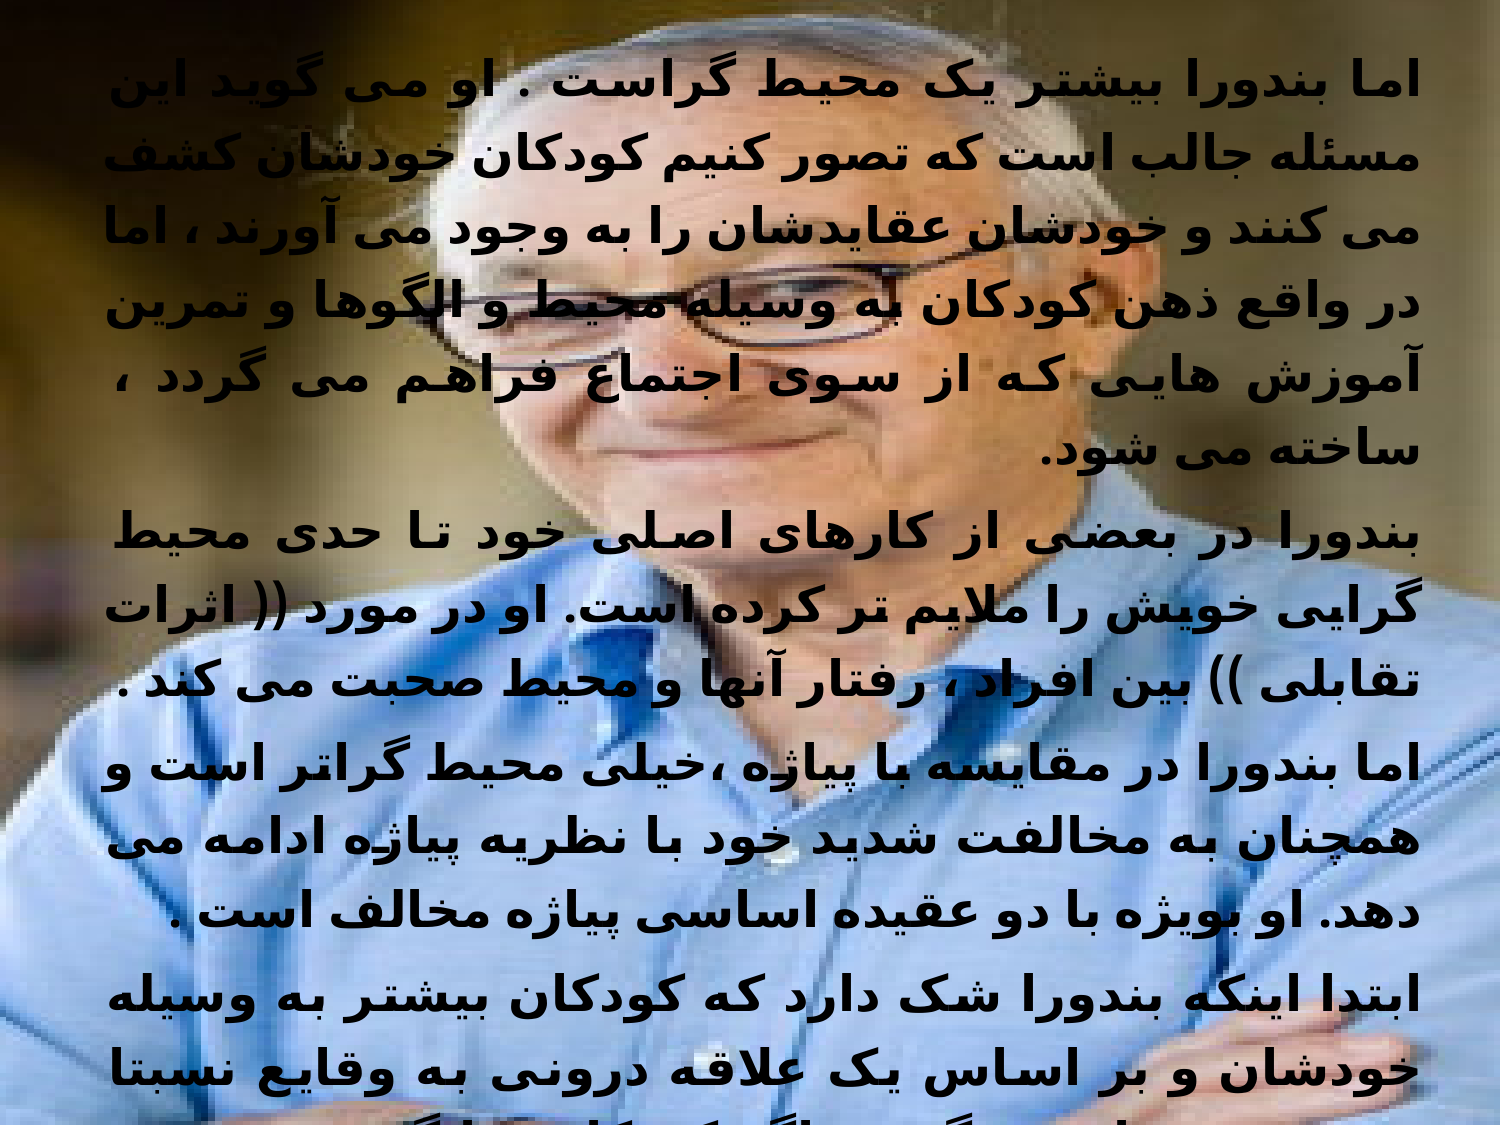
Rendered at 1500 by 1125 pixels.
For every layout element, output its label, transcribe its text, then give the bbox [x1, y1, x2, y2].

picture [0, 0, 1500, 1125]
list اما بندورا بیشتر یک محیط گراست . او می گوید این مسئله جالب است که تصور کنیم کودکان خودشان کشف می کنند و خودشان عقایدشان را به وجود می آورند ، اما در واقع ذهن کودکان به وسیله محیط و الگوها و تمرین آموزش هایی که از سوی اجتماع فراهم می گردد ، ساخته می شود. بندورا در بعضی از کارهای اصلی خود تا حدی محیط گرایی خویش را ملایم تر کرده است. او در مورد (( اثرات تقابلی )) بین افراد ، رفتار آنها و محیط صحبت می کند . اما بندورا در مقایسه با پیاژه ،خیلی محیط گراتر است و همچنان به مخالفت شدید خود با نظریه پیاژه ادامه می دهد. او بویژه با دو عقیده اساسی پیاژه مخالف است . ابتدا اینکه بندورا شک دارد که کودکان بیشتر به وسیله خودشان و بر اساس یک علاقه درونی به وقایع نسبتا جدید ، چیز یاد می گیرند. اگر کودکان برانگیخته میشوند تا هرچیزی را که تا حدی فراتر از توانایی آنهاست کشف کنند , پس آنها همیشه باید در حال یادگیری باشند اما می بینیم که این طور نیست . [87, 24, 1438, 955]
